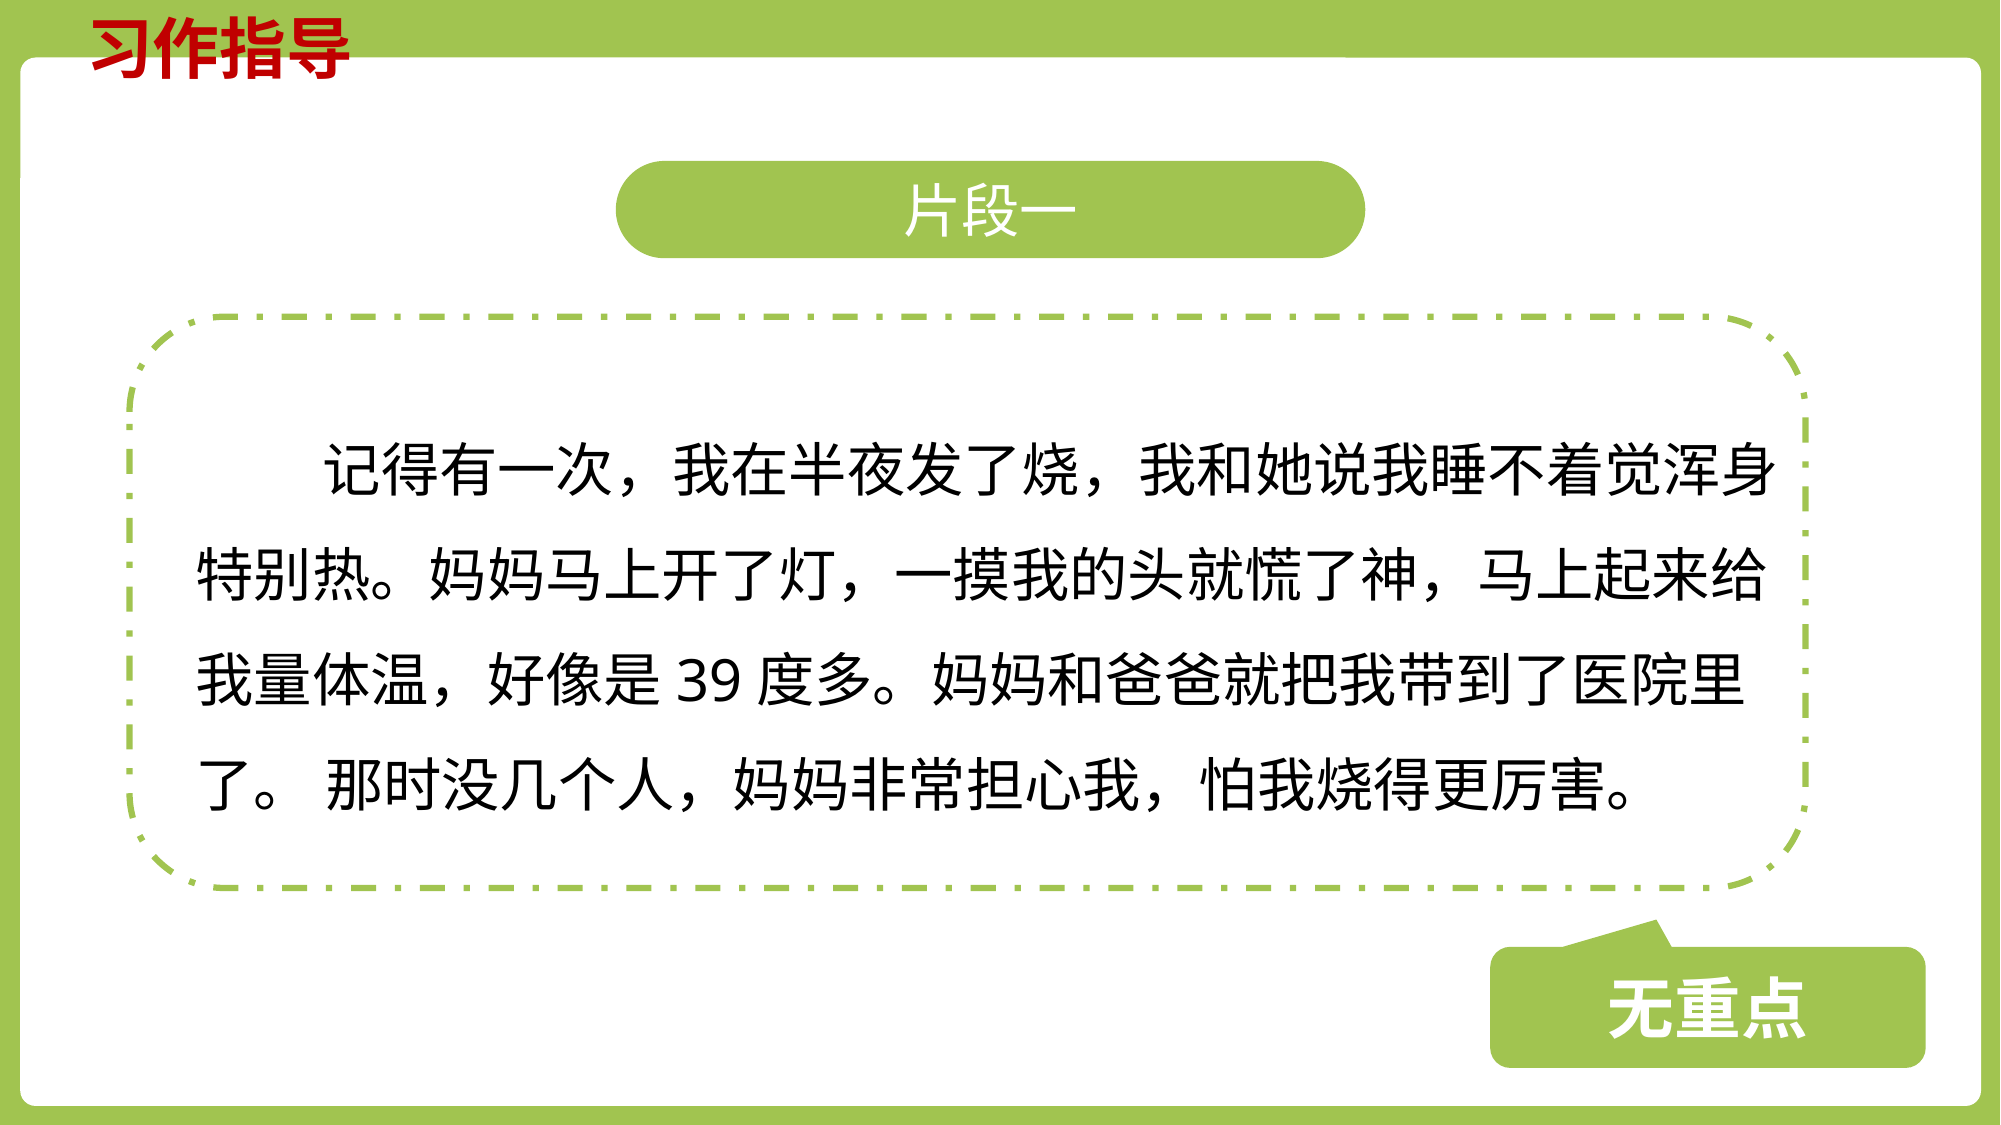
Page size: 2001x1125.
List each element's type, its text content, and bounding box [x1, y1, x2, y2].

text_box 无重点 [1489, 918, 1927, 1069]
text_box [128, 315, 1807, 890]
text_box 片段一 [614, 159, 1367, 260]
text_box 习作指导 [71, 0, 428, 95]
